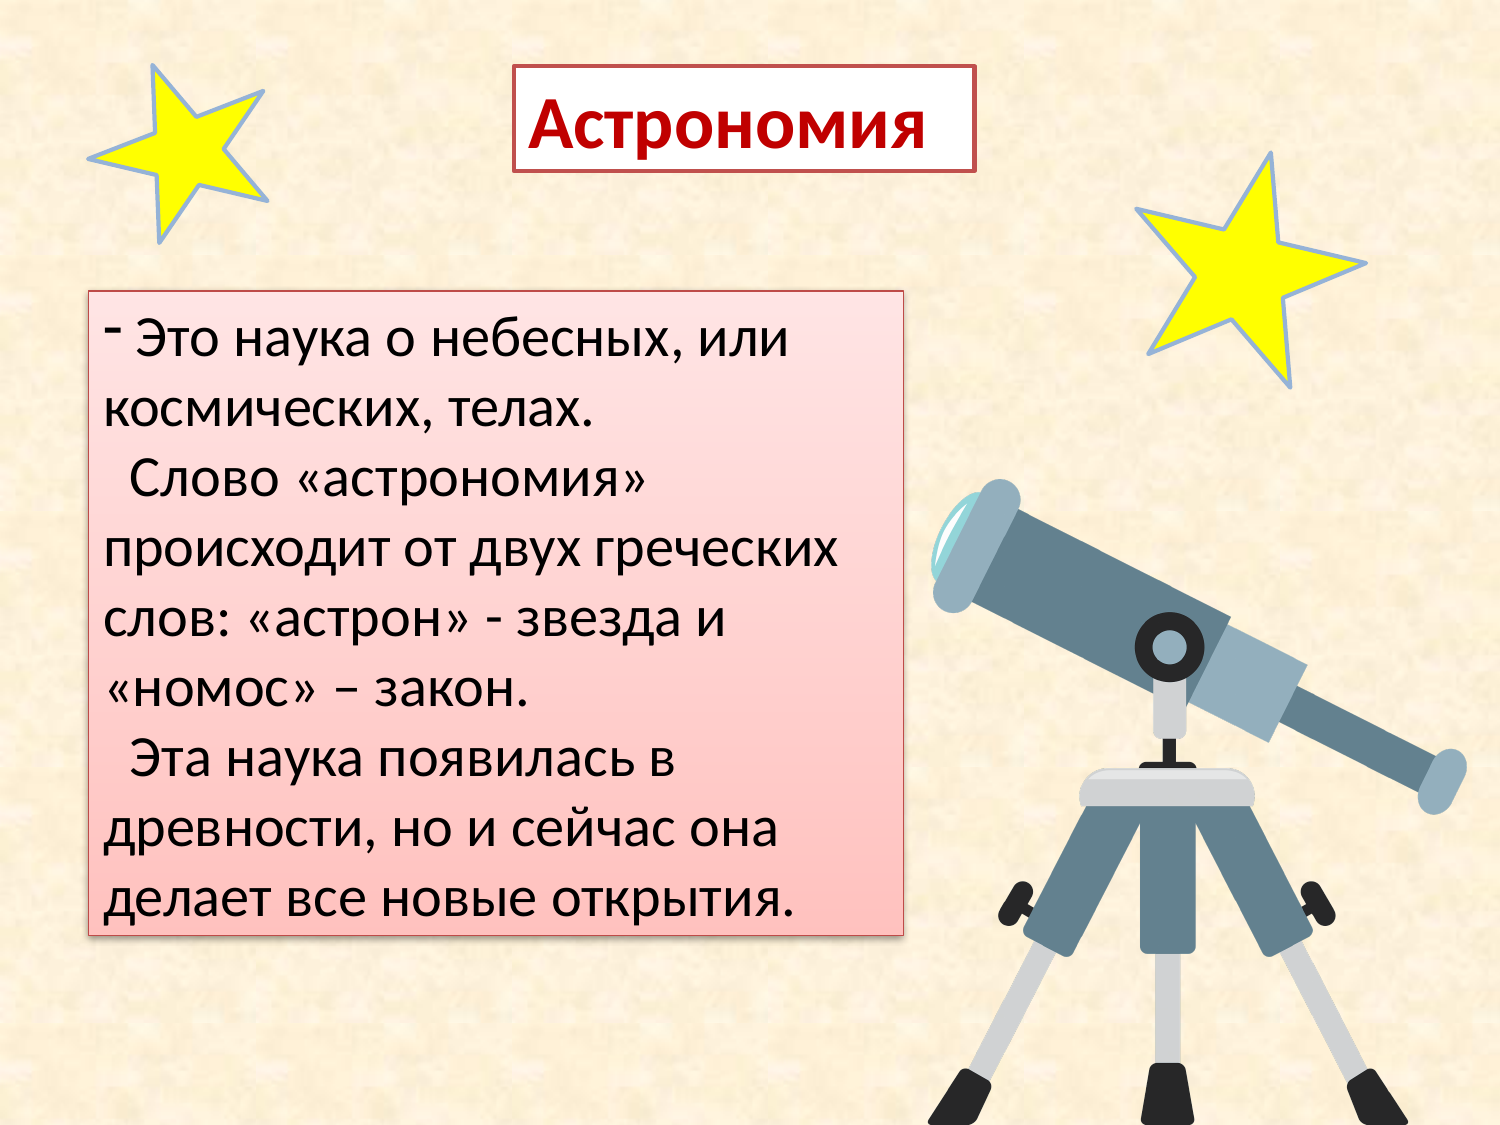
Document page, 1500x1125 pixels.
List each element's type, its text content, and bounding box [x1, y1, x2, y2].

text_box [1134, 150, 1369, 390]
text_box [86, 63, 270, 245]
text_box Астрономия [512, 64, 977, 173]
picture [0, 0, 1500, 1125]
text_box Это наука о небесных, или космических, телах. Слово «астрономия» происходит от двух греческих слов: «астрон» - звезда и «номос» – закон. Эта наука появилась в древности, но и сейчас она делает все новые открытия. [88, 290, 904, 936]
